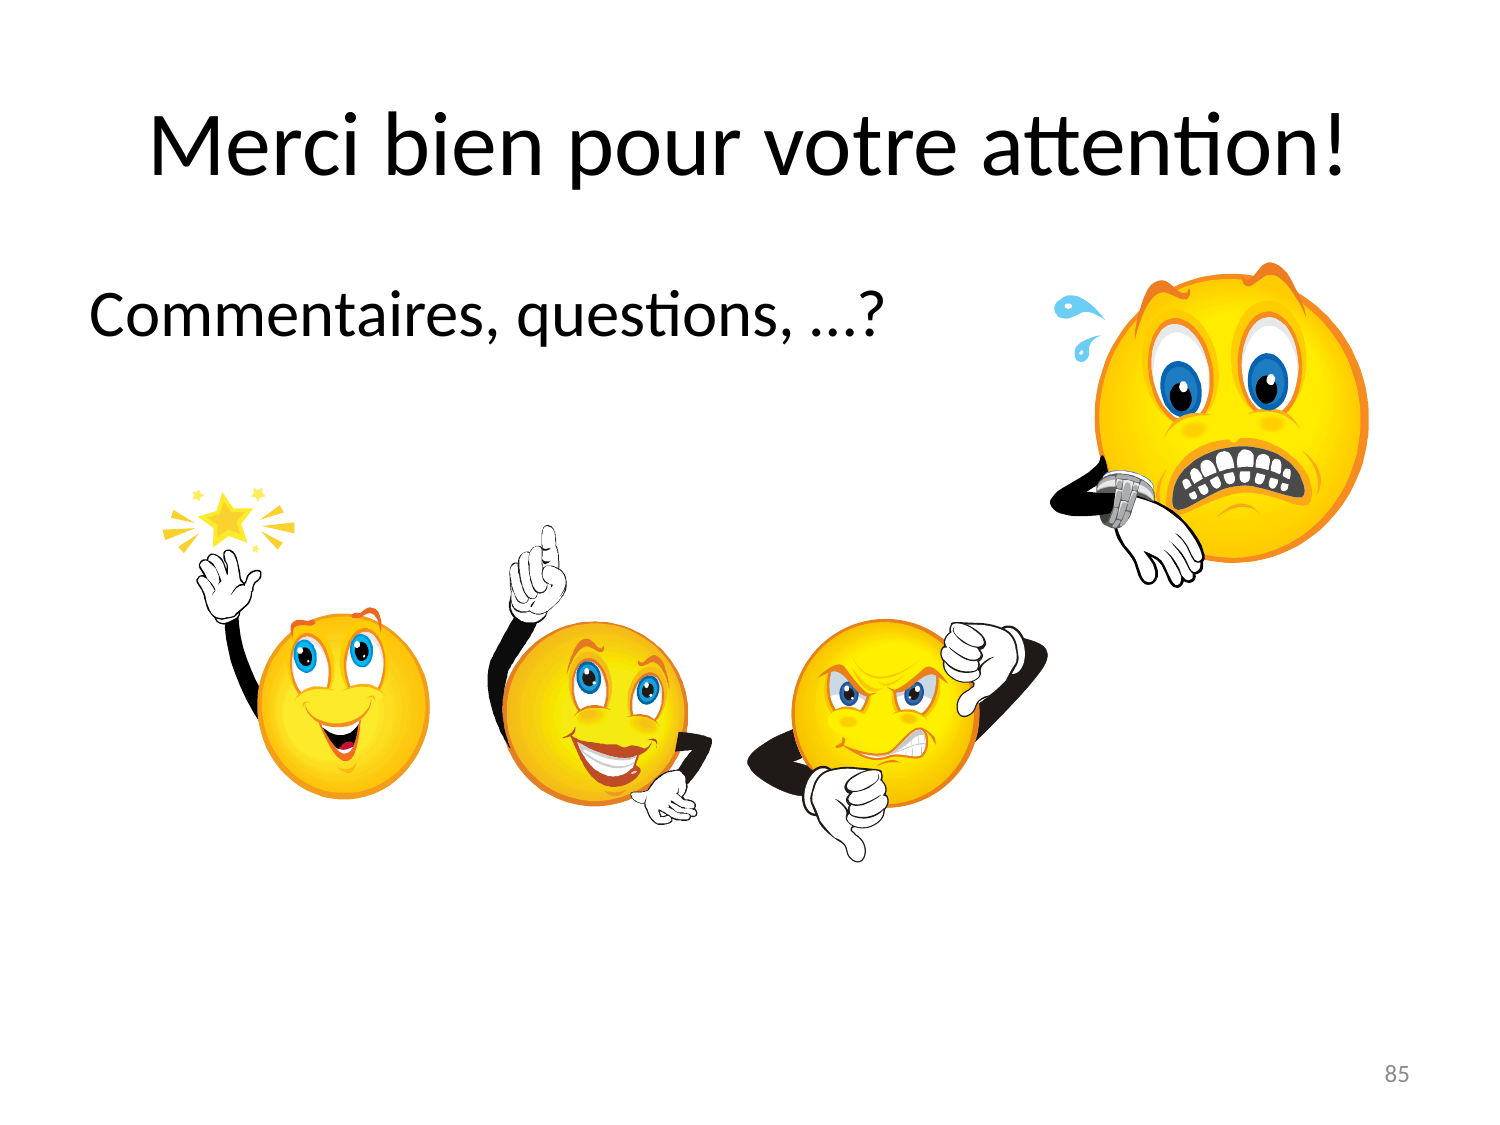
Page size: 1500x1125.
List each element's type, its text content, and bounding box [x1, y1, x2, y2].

picture [487, 524, 713, 826]
slide_number 85 [1074, 1042, 1425, 1103]
picture [1049, 262, 1369, 589]
text_box Commentaires, questions, …? [75, 262, 1425, 1005]
picture [747, 618, 1048, 863]
text_box Merci bien pour votre attention! [75, 45, 1425, 233]
picture [162, 487, 431, 800]
